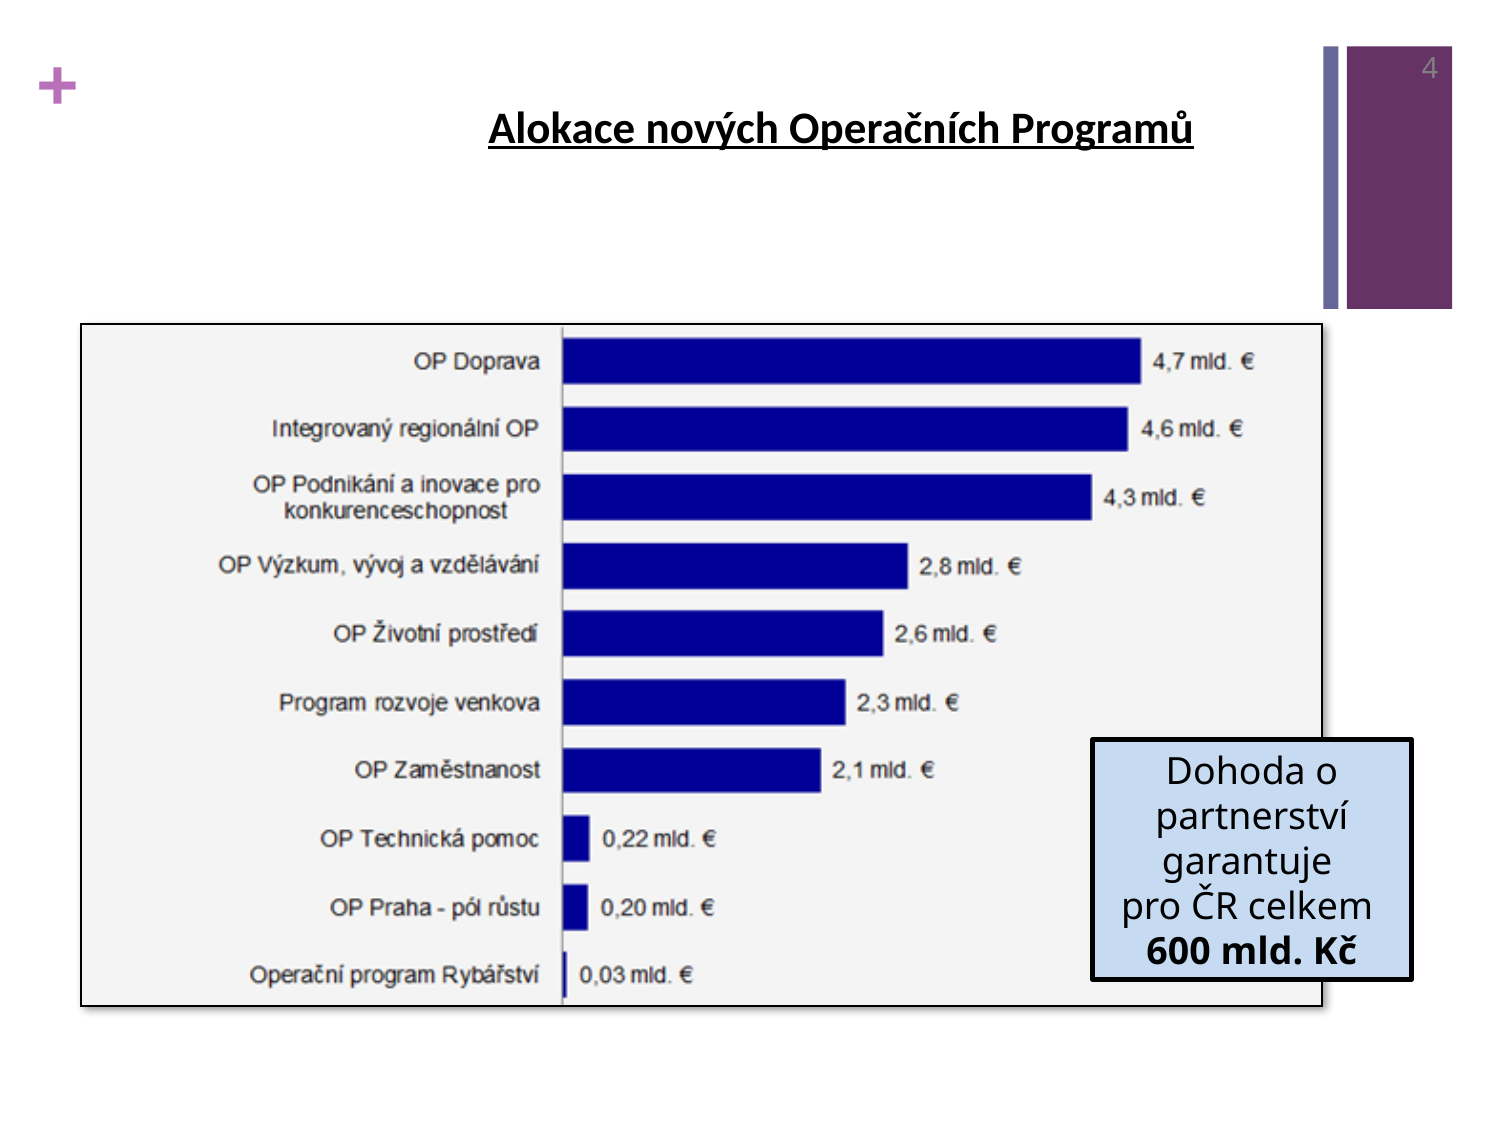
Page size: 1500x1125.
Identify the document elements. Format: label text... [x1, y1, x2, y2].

slide_number 4 [1362, 39, 1454, 100]
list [81, 324, 1322, 1006]
text_box Dohoda o partnerství garantuje pro ČR celkem 600 mld. Kč [1328, 739, 1412, 980]
title Alokace nových Operačních Programů [183, 42, 1500, 161]
